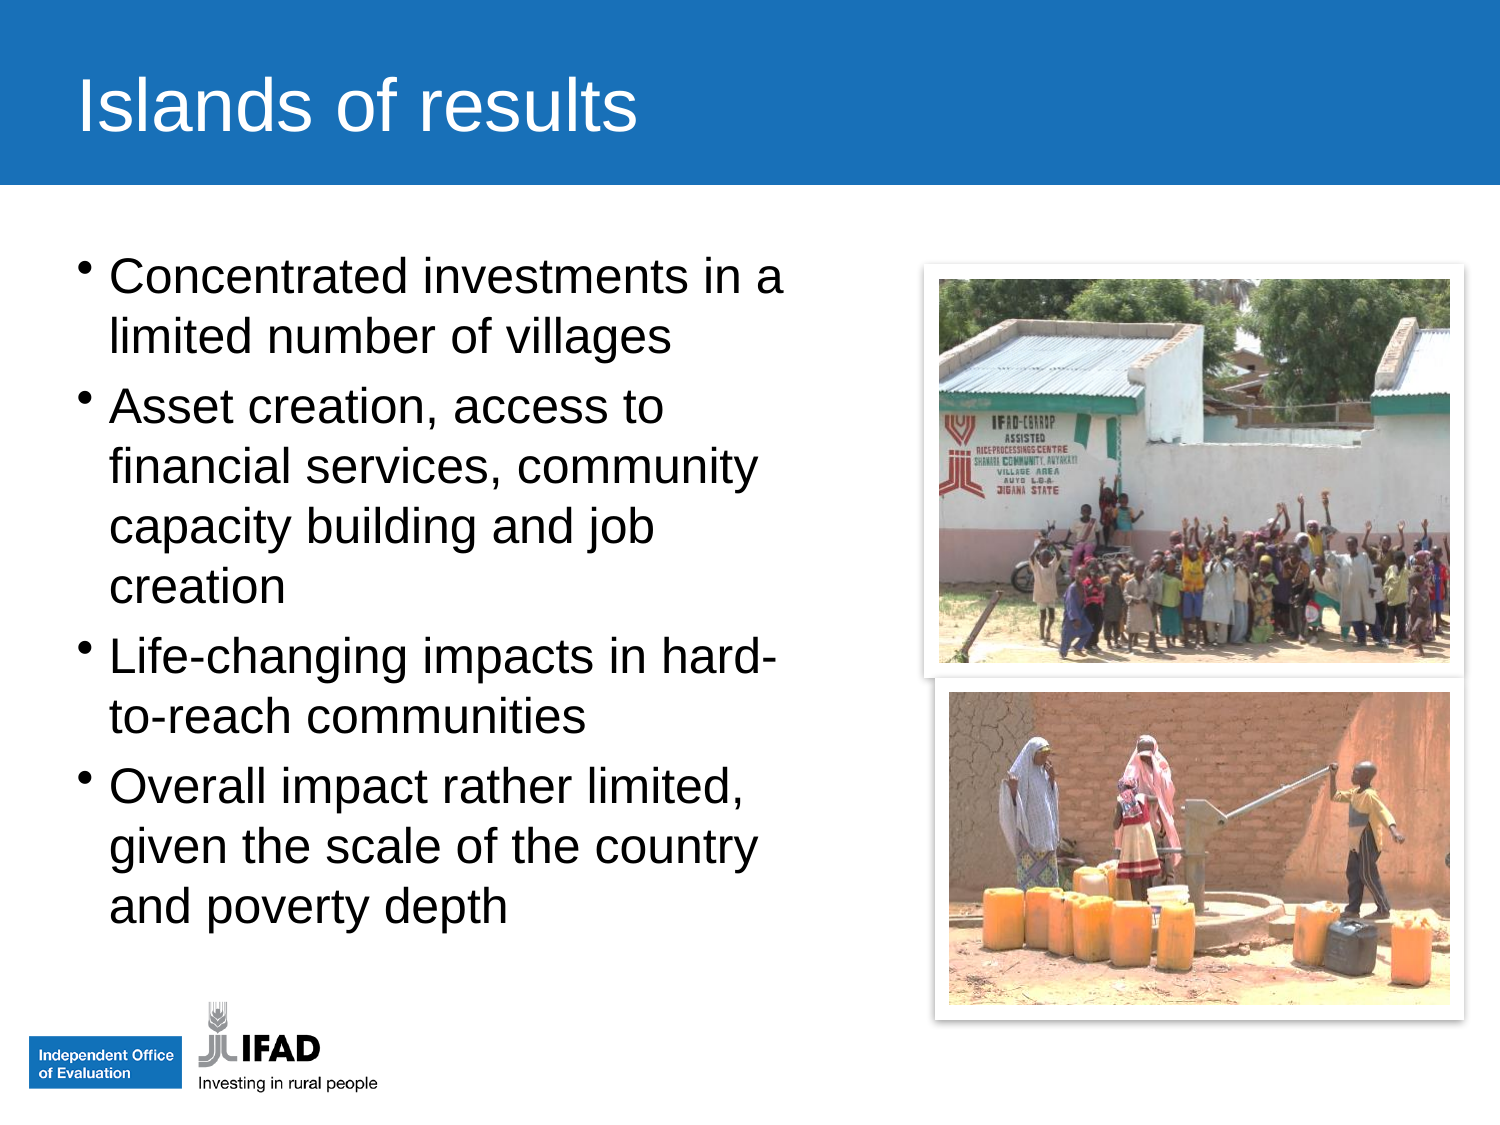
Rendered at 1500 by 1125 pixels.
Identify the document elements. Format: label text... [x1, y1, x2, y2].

picture [938, 278, 1450, 664]
picture [0, 0, 1500, 185]
picture [29, 999, 380, 1096]
list Islands of results [76, 30, 1412, 173]
list Concentrated investments in a limited number of villages Asset creation, access to financial services, community capacity building and job creation Life-changing impacts in hard-to-reach communities Overall impact rather limited, given the scale of the country and poverty depth [75, 241, 823, 954]
picture [948, 692, 1450, 1006]
